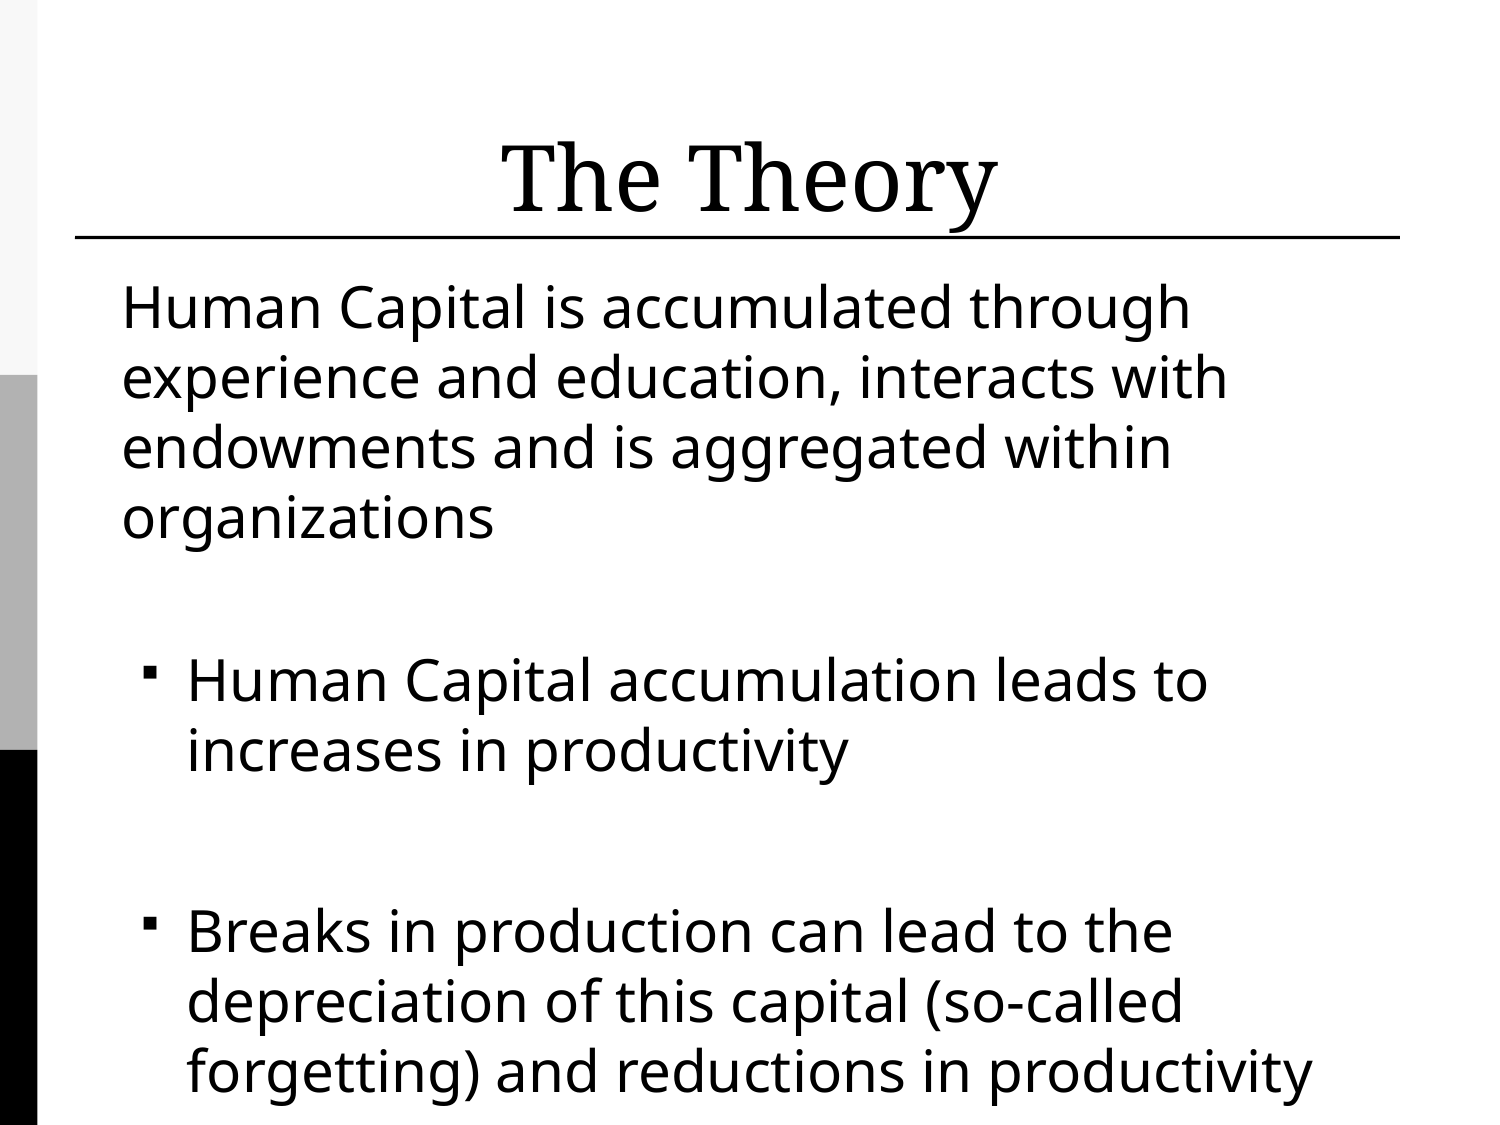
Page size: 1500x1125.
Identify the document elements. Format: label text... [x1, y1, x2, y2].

list Human Capital is accumulated through experience and education, interacts with endowments and is aggregated within organizations Human Capital accumulation leads to increases in productivity Breaks in production can lead to the depreciation of this capital (so-called forgetting) and reductions in productivity [49, 262, 1451, 1006]
title The Theory [74, 49, 1426, 238]
